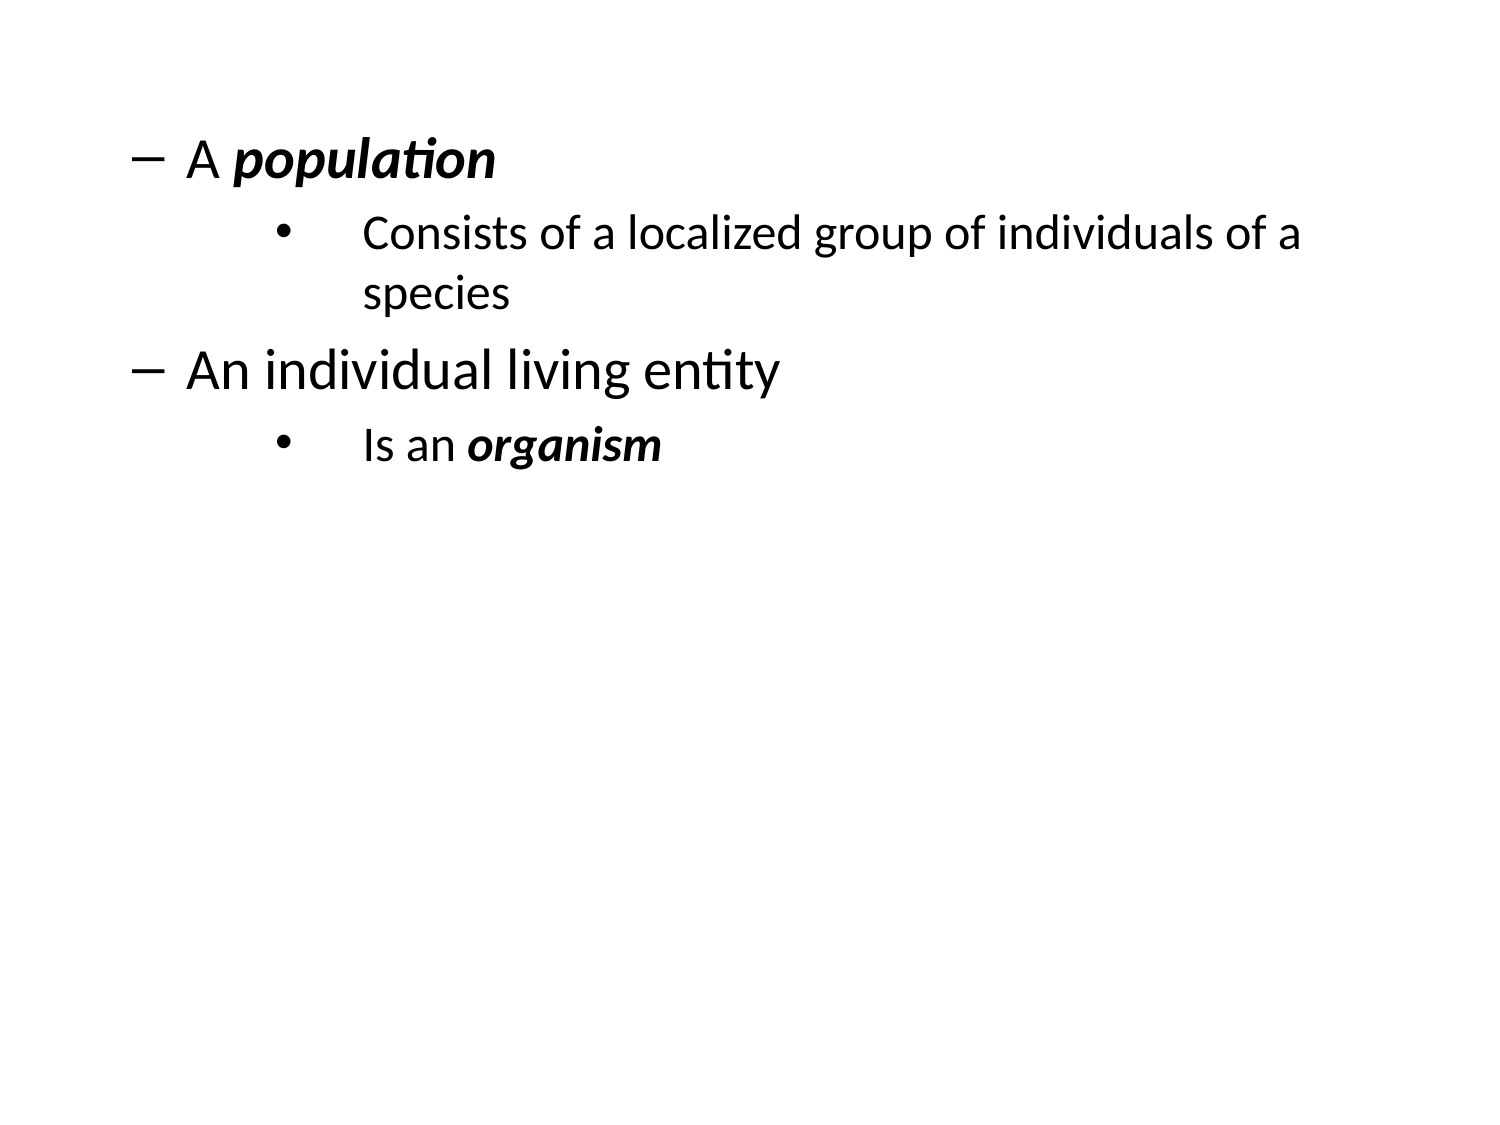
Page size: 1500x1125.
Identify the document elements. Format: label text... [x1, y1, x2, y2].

list A population Consists of a localized group of individuals of a species An individual living entity Is an organism [50, 112, 1450, 629]
